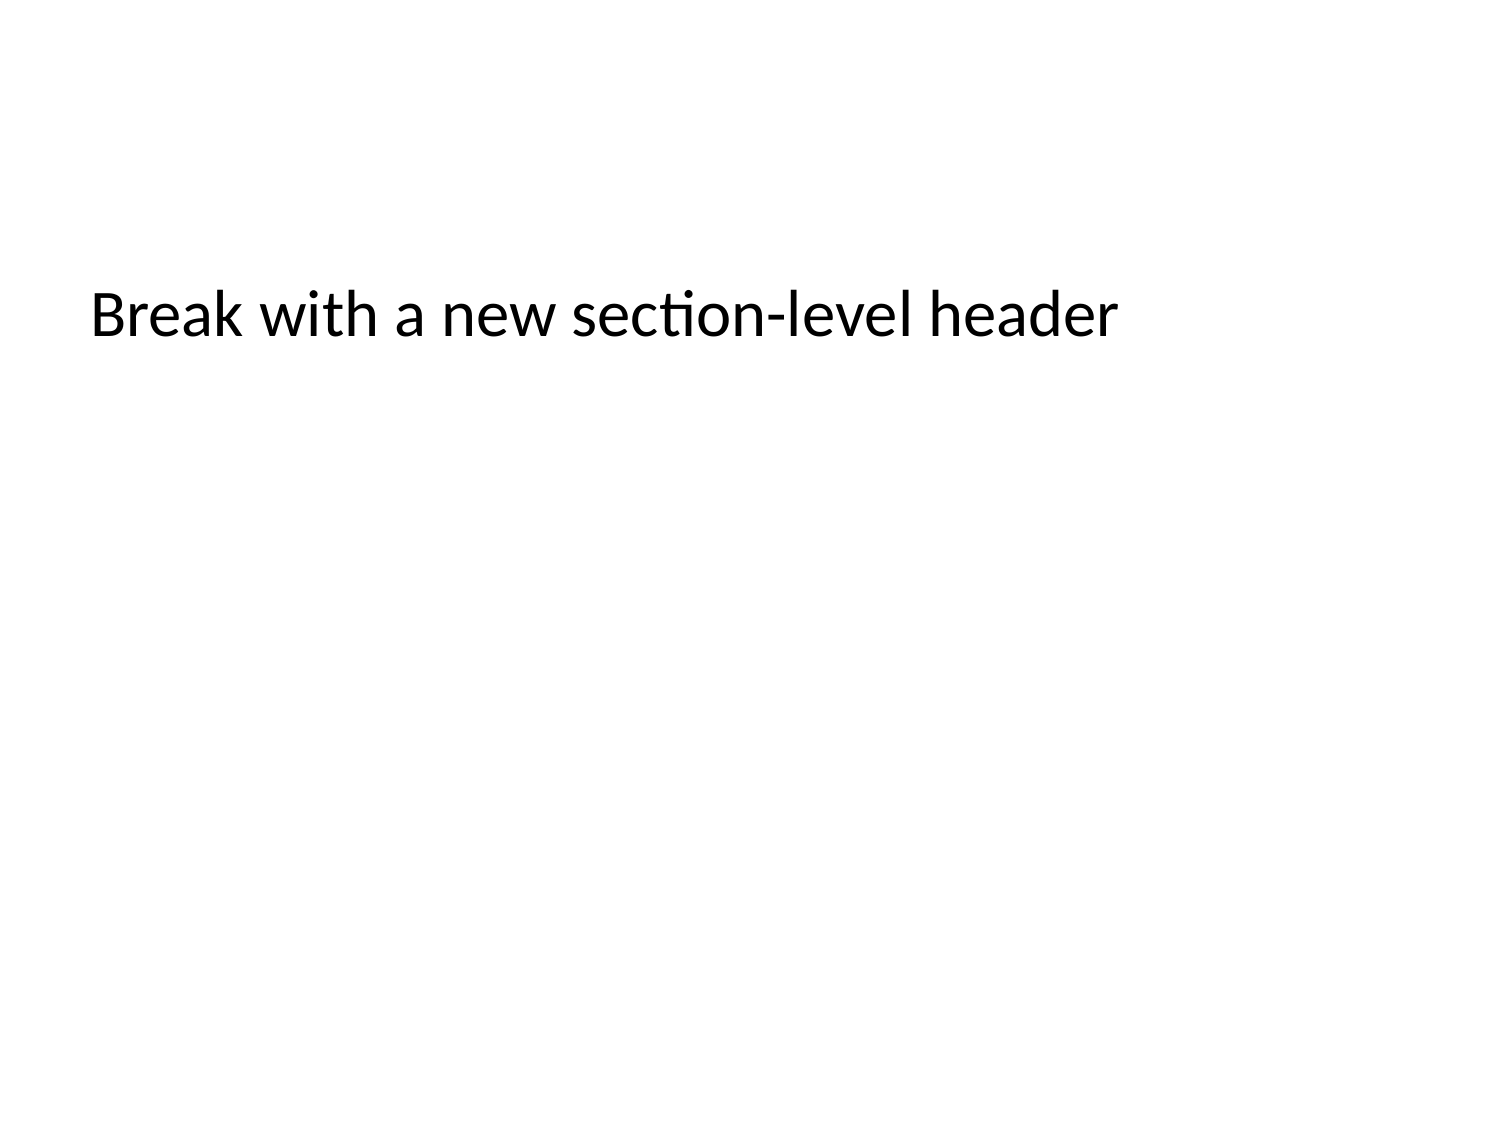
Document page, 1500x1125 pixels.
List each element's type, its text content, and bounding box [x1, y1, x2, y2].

list Break with a new section-level header [75, 262, 1425, 1005]
